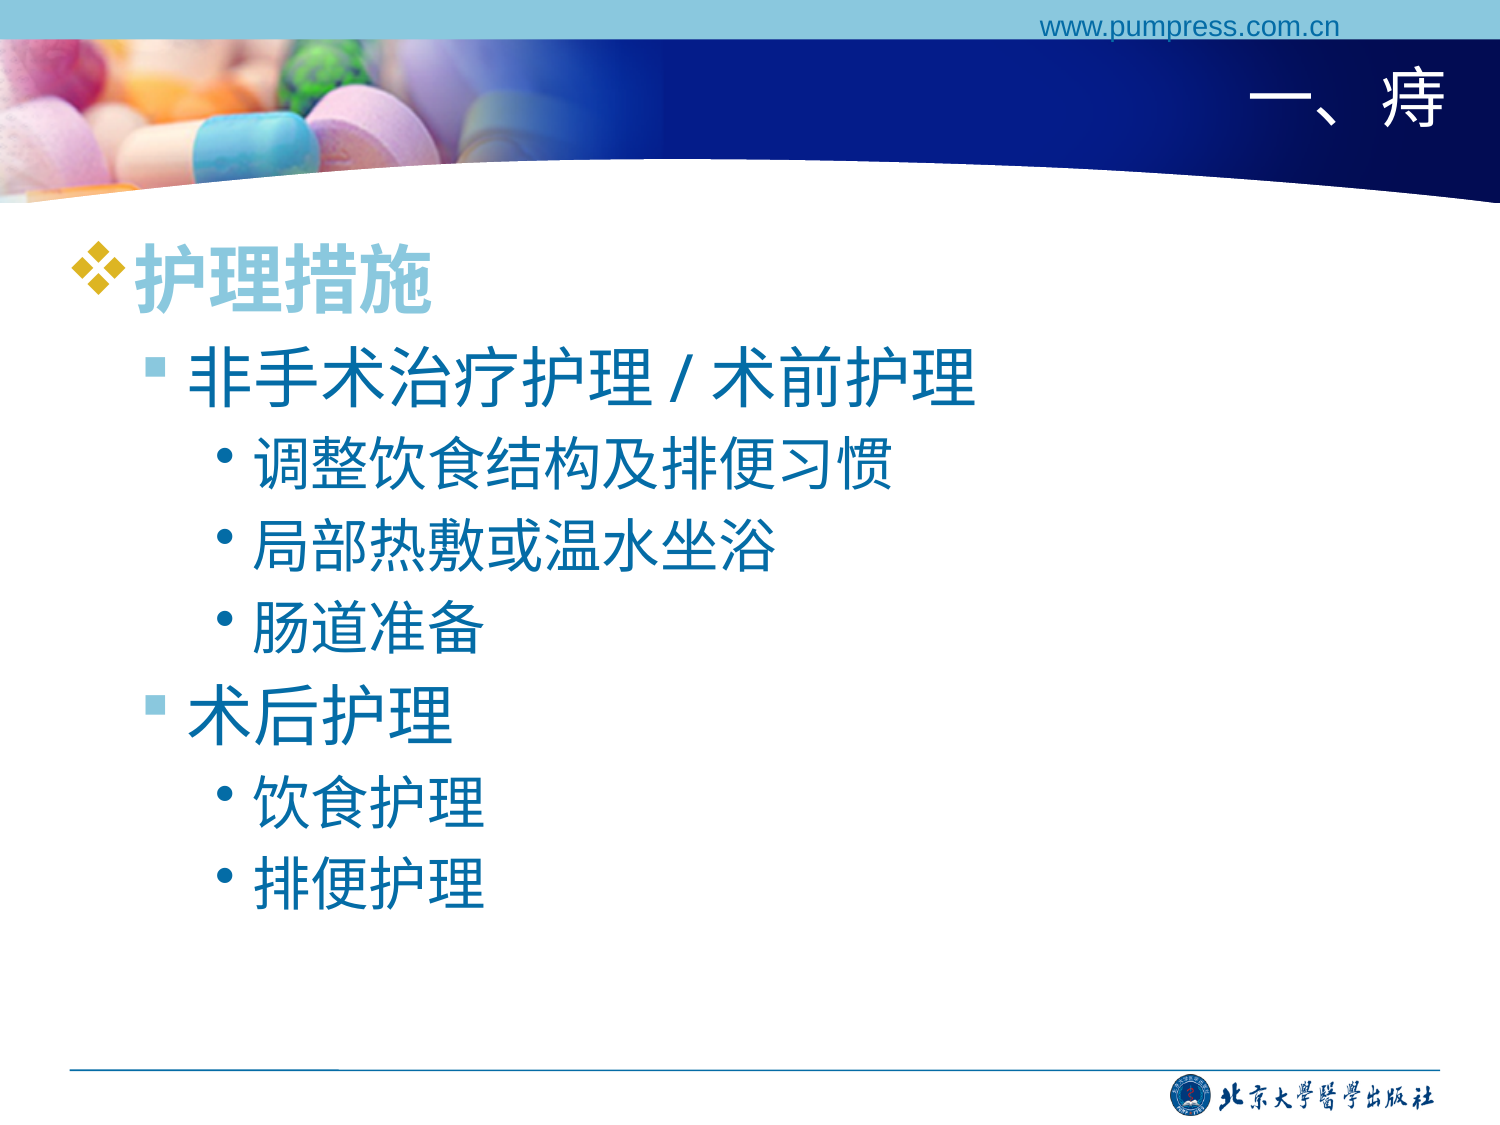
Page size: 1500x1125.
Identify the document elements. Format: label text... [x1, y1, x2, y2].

slide_number www.pumpress.com.cn [1025, 0, 1463, 38]
picture [1170, 1074, 1436, 1118]
picture [0, 40, 1500, 203]
title 一、痔 [137, 49, 1463, 143]
list 护理措施 非手术治疗护理/术前护理 调整饮食结构及排便习惯 局部热敷或温水坐浴 肠道准备 术后护理 饮食护理 排便护理 [49, 224, 1463, 1026]
